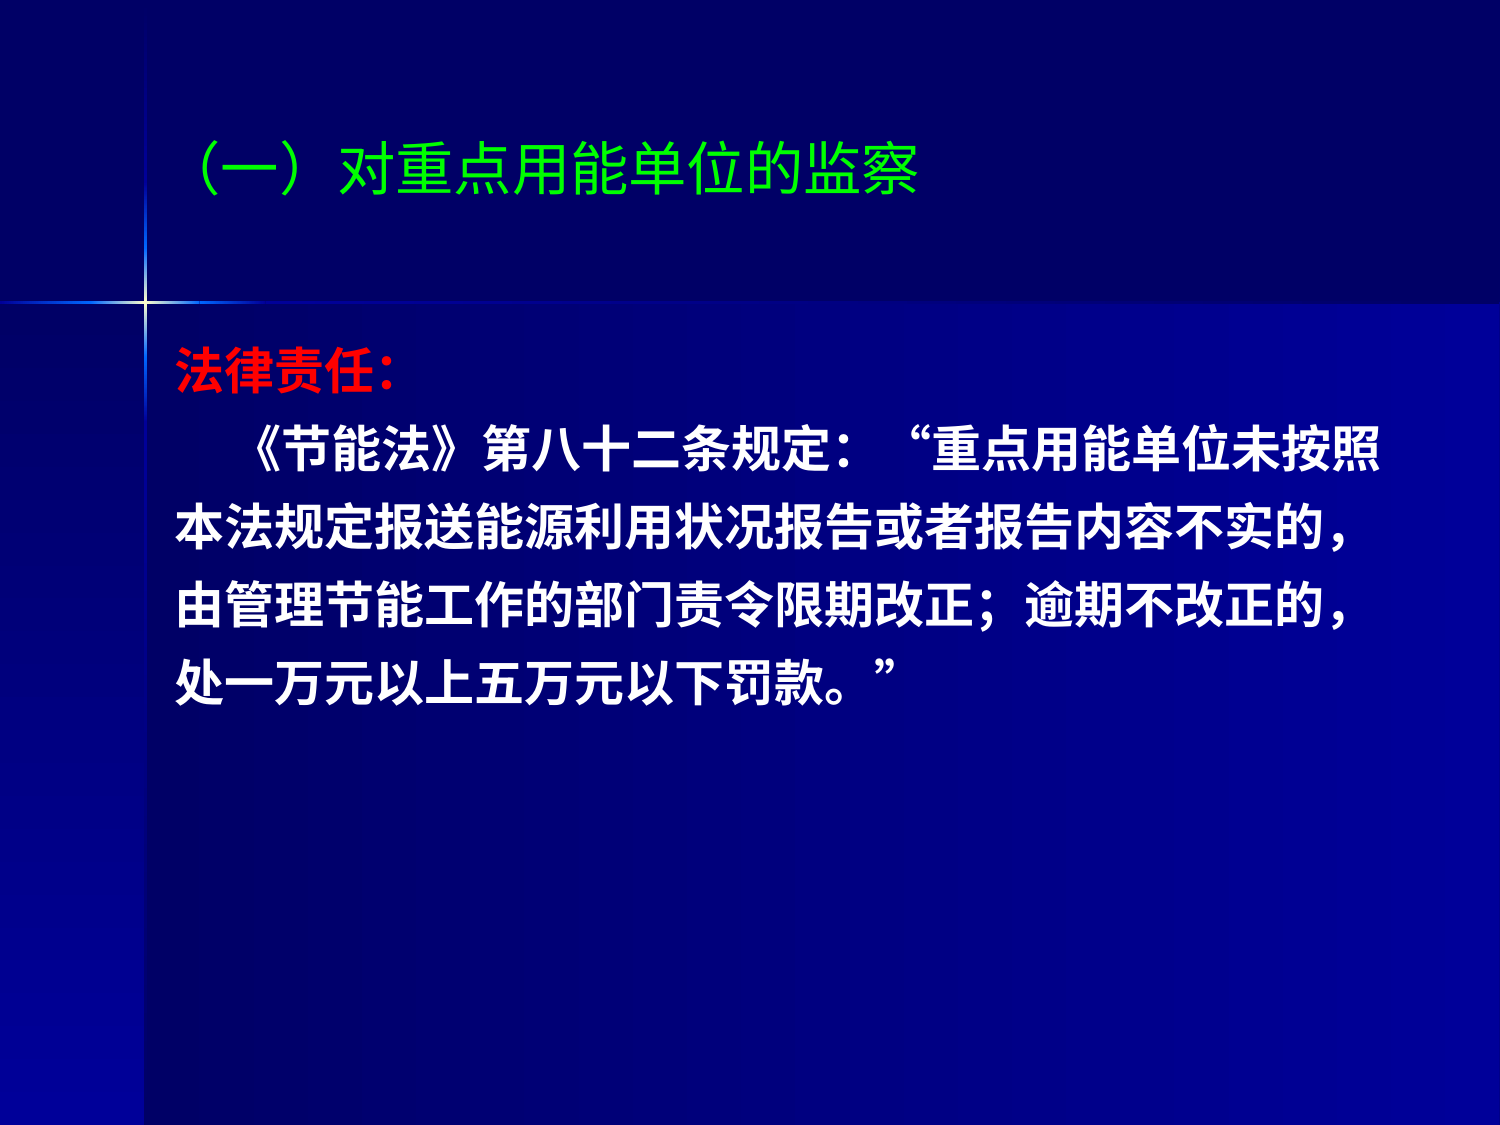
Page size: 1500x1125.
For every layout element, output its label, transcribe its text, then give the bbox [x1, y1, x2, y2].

title （一）对重点用能单位的监察 [147, 49, 1413, 286]
list 法律责任： 《节能法》第八十二条规定：“重点用能单位未按照本法规定报送能源利用状况报告或者报告内容不实的，由管理节能工作的部门责令限期改正；逾期不改正的，处一万元以上五万元以下罚款。” [159, 314, 1413, 1001]
